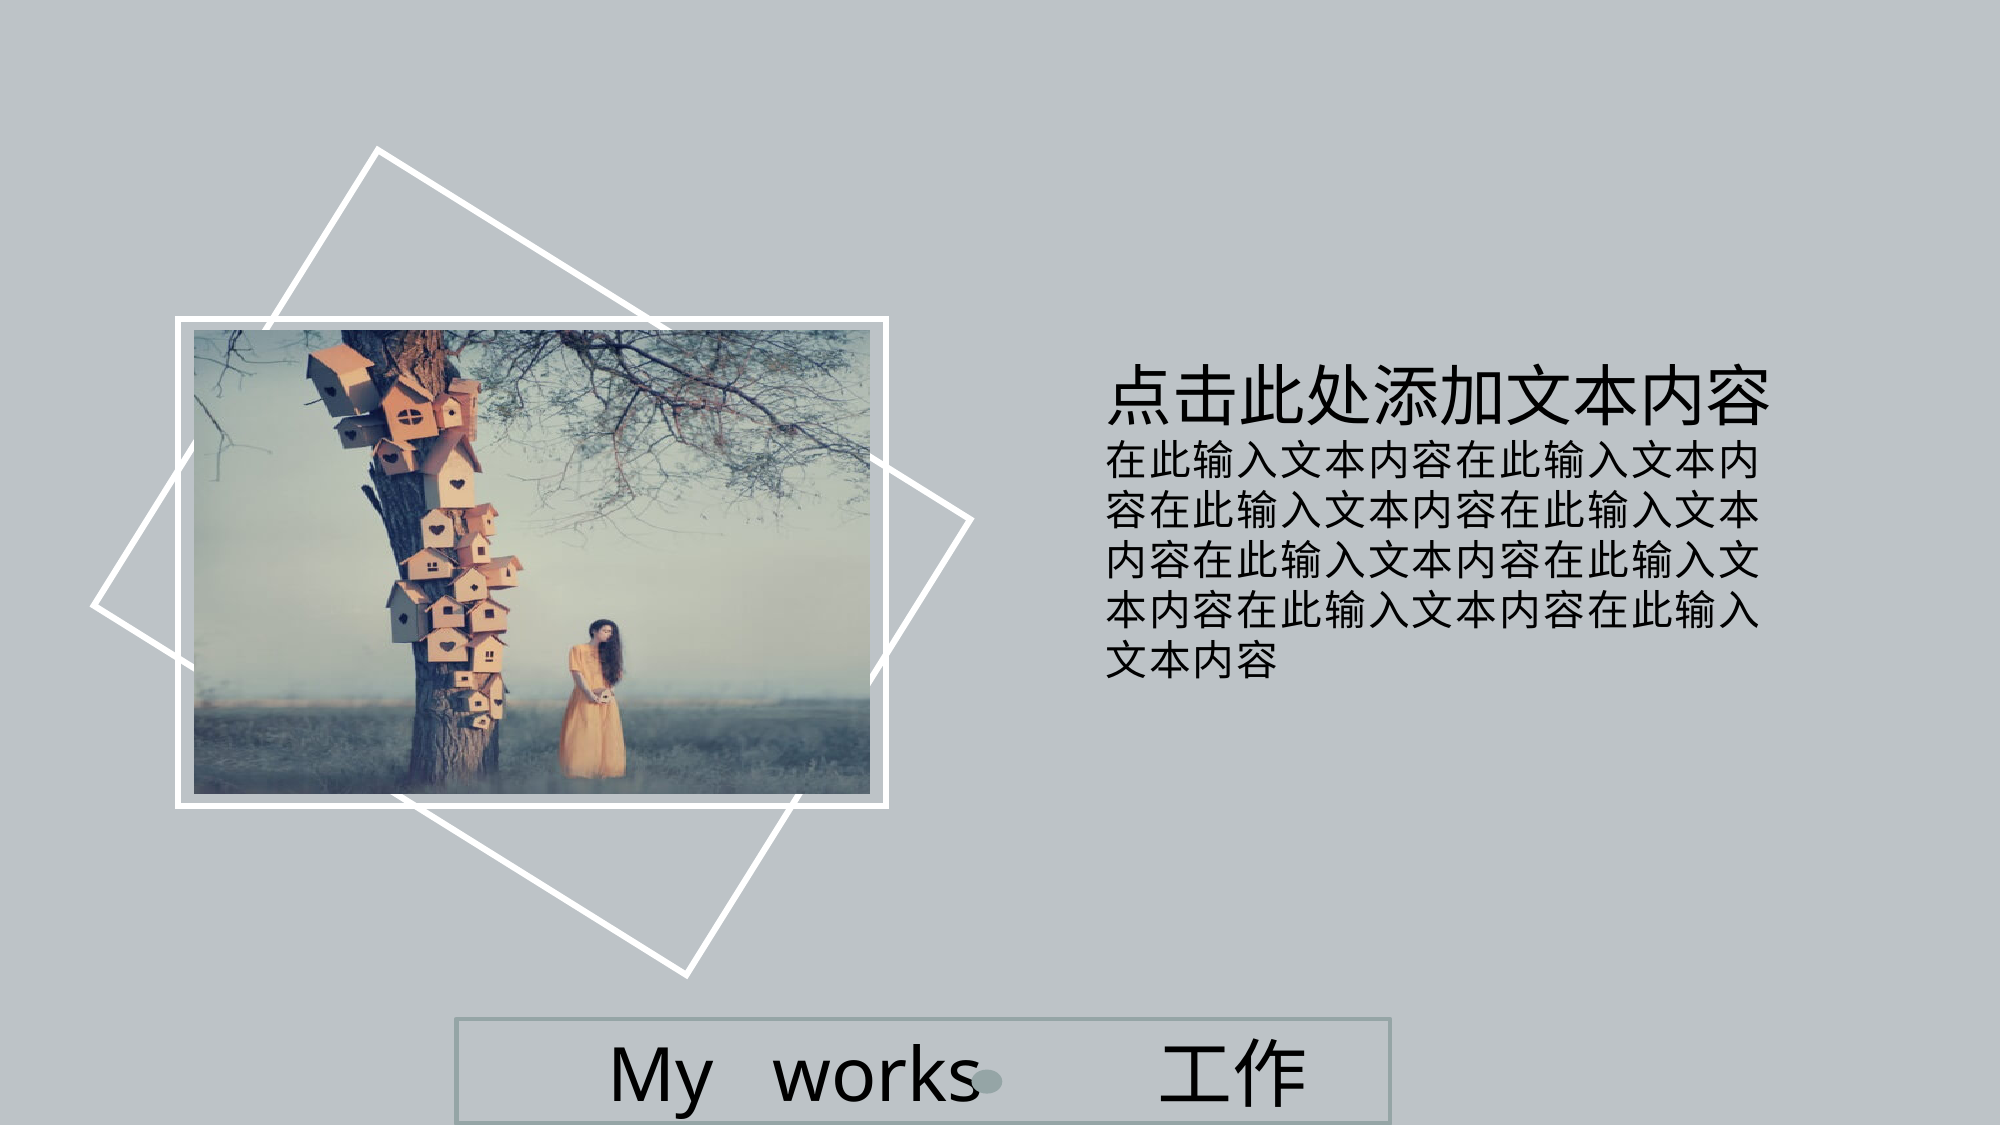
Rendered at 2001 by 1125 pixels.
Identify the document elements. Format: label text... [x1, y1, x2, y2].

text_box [456, 1018, 1391, 1125]
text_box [178, 294, 886, 831]
text_box 点击此处添加文本内容在此输入文本内容在此输入文本内容在此输入文本内容在此输入文本内容在此输入文本内容在此输入文本内容在此输入文本内容在此输入文本内容 [1090, 346, 1805, 872]
